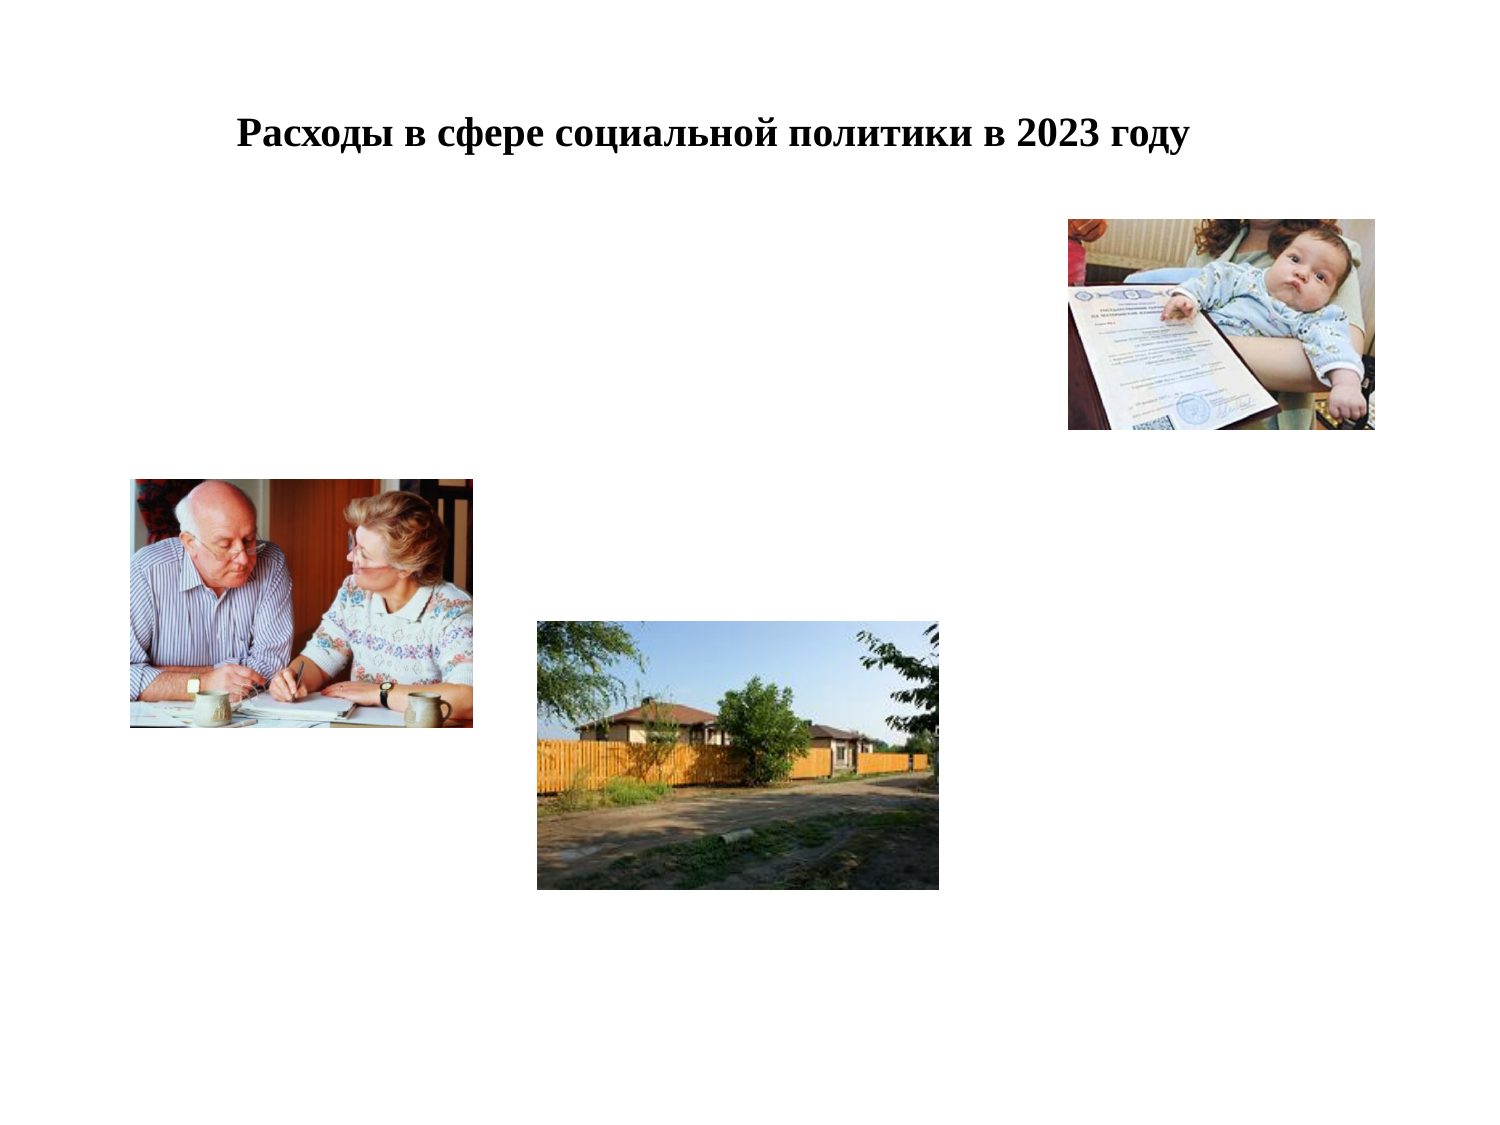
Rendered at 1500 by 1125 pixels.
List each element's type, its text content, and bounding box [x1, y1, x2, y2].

picture [1068, 218, 1375, 431]
title Расходы в сфере социальной политики в 2023 году [75, 62, 1353, 197]
picture [129, 479, 473, 729]
picture [537, 621, 940, 891]
chart [100, 190, 1459, 1125]
